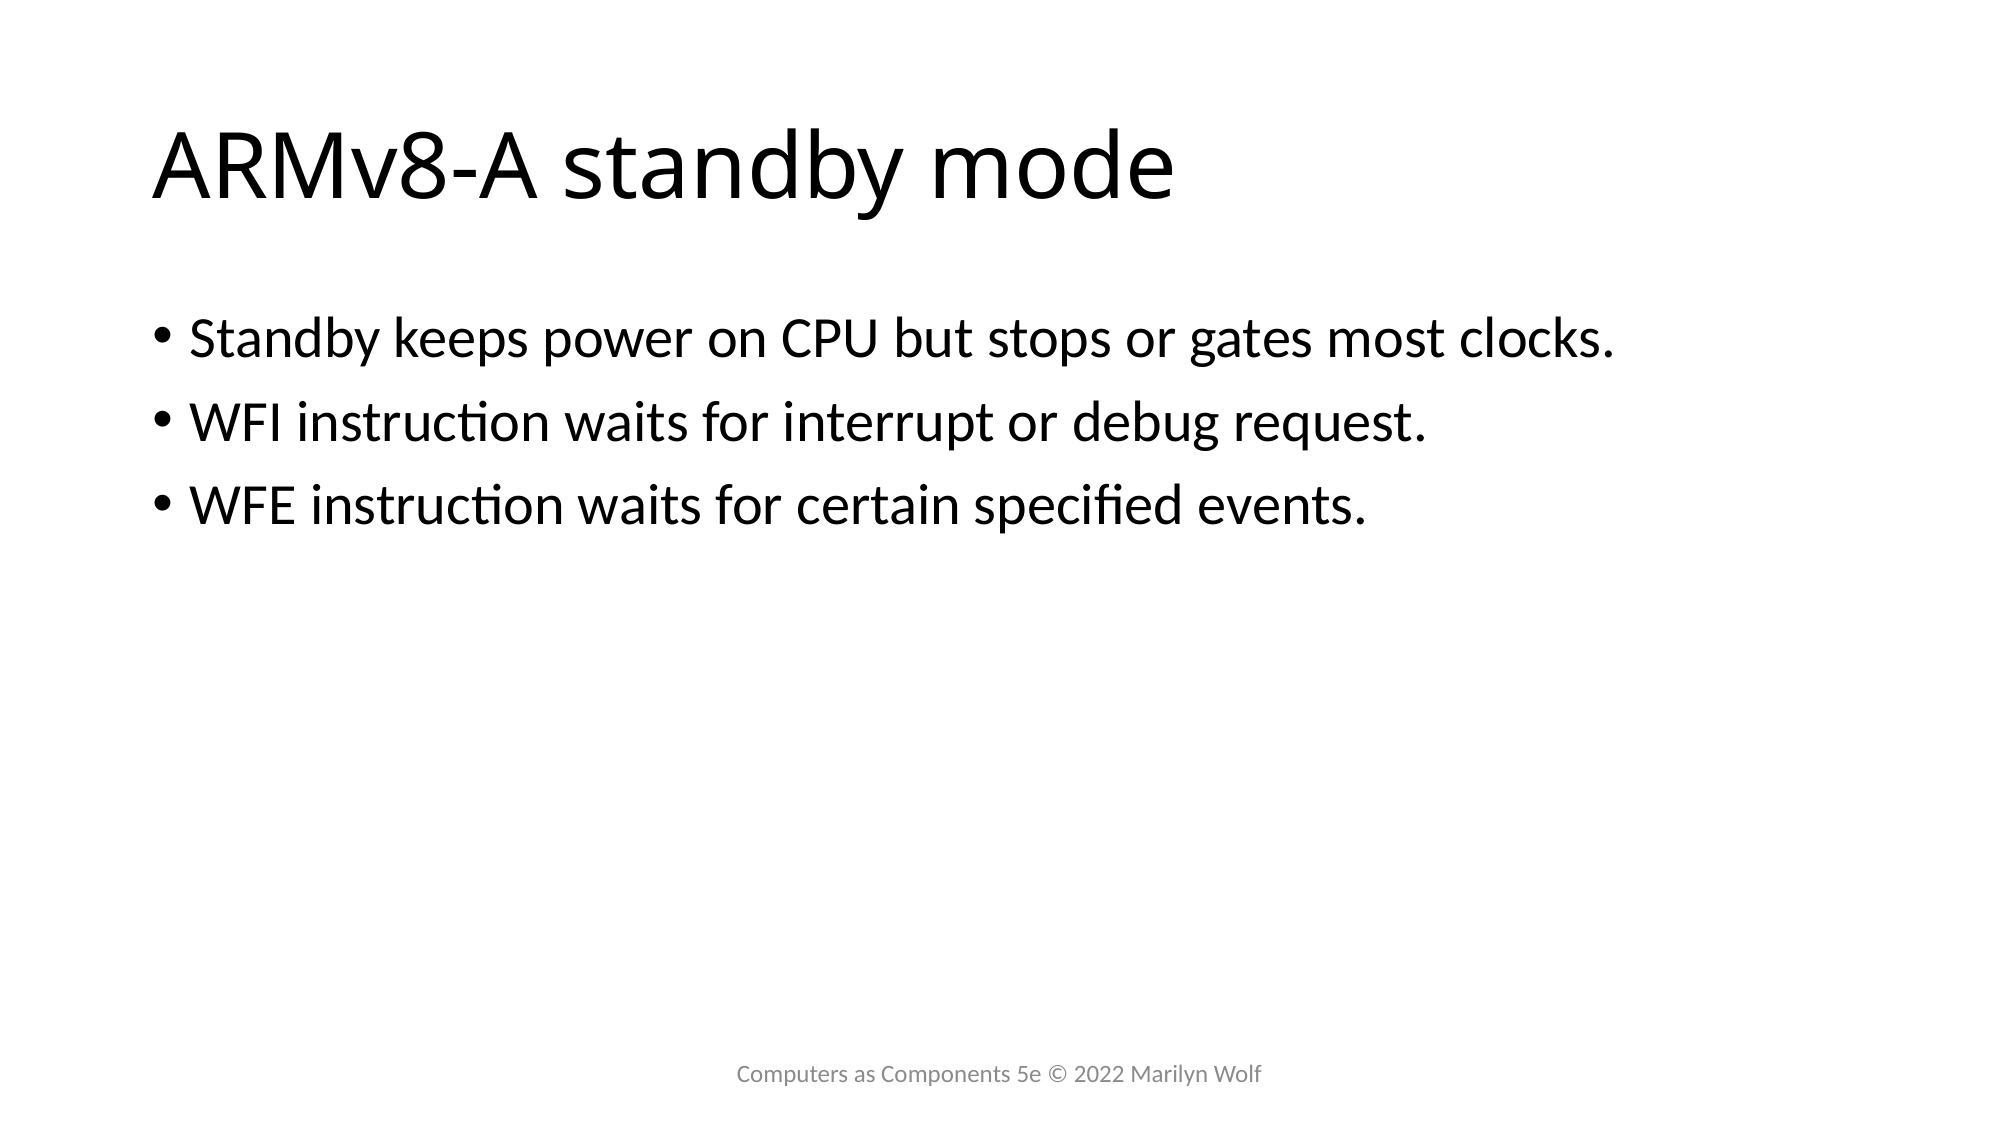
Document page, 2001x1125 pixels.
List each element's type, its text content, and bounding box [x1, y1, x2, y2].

title ARMv8-A standby mode [137, 59, 1863, 278]
list Standby keeps power on CPU but stops or gates most clocks. WFI instruction waits for interrupt or debug request. WFE instruction waits for certain specified events. [137, 299, 1863, 1014]
footer Computers as Components 5e © 2022 Marilyn Wolf [662, 1042, 1338, 1103]
